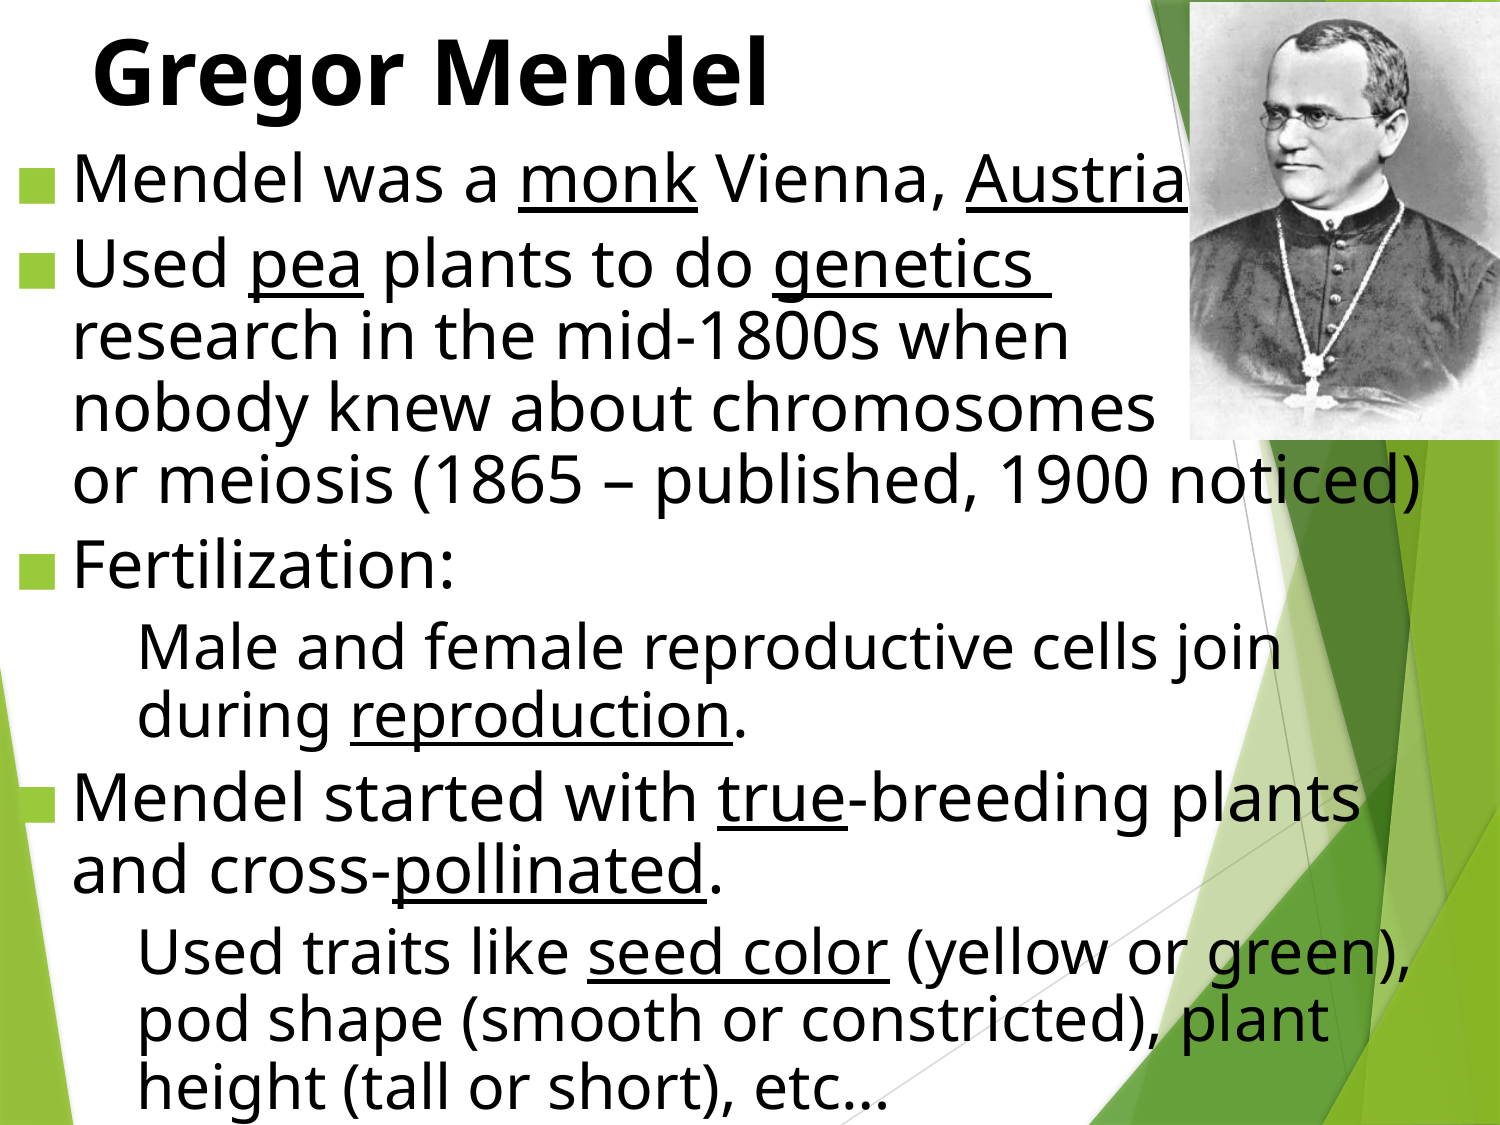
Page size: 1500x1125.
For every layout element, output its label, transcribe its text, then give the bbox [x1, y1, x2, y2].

title Gregor Mendel [75, 0, 1190, 137]
list Mendel was a monk Vienna, Austria. Used pea plants to do genetics research in the mid-1800s when nobody knew about chromosomes or meiosis (1865 – published, 1900 noticed) Fertilization: Male and female reproductive cells join during reproduction. Mendel started with true-breeding plants and cross-pollinated. Used traits like seed color (yellow or green), pod shape (smooth or constricted), plant height (tall or short), etc… [0, 137, 1500, 1125]
picture [1189, 1, 1500, 440]
